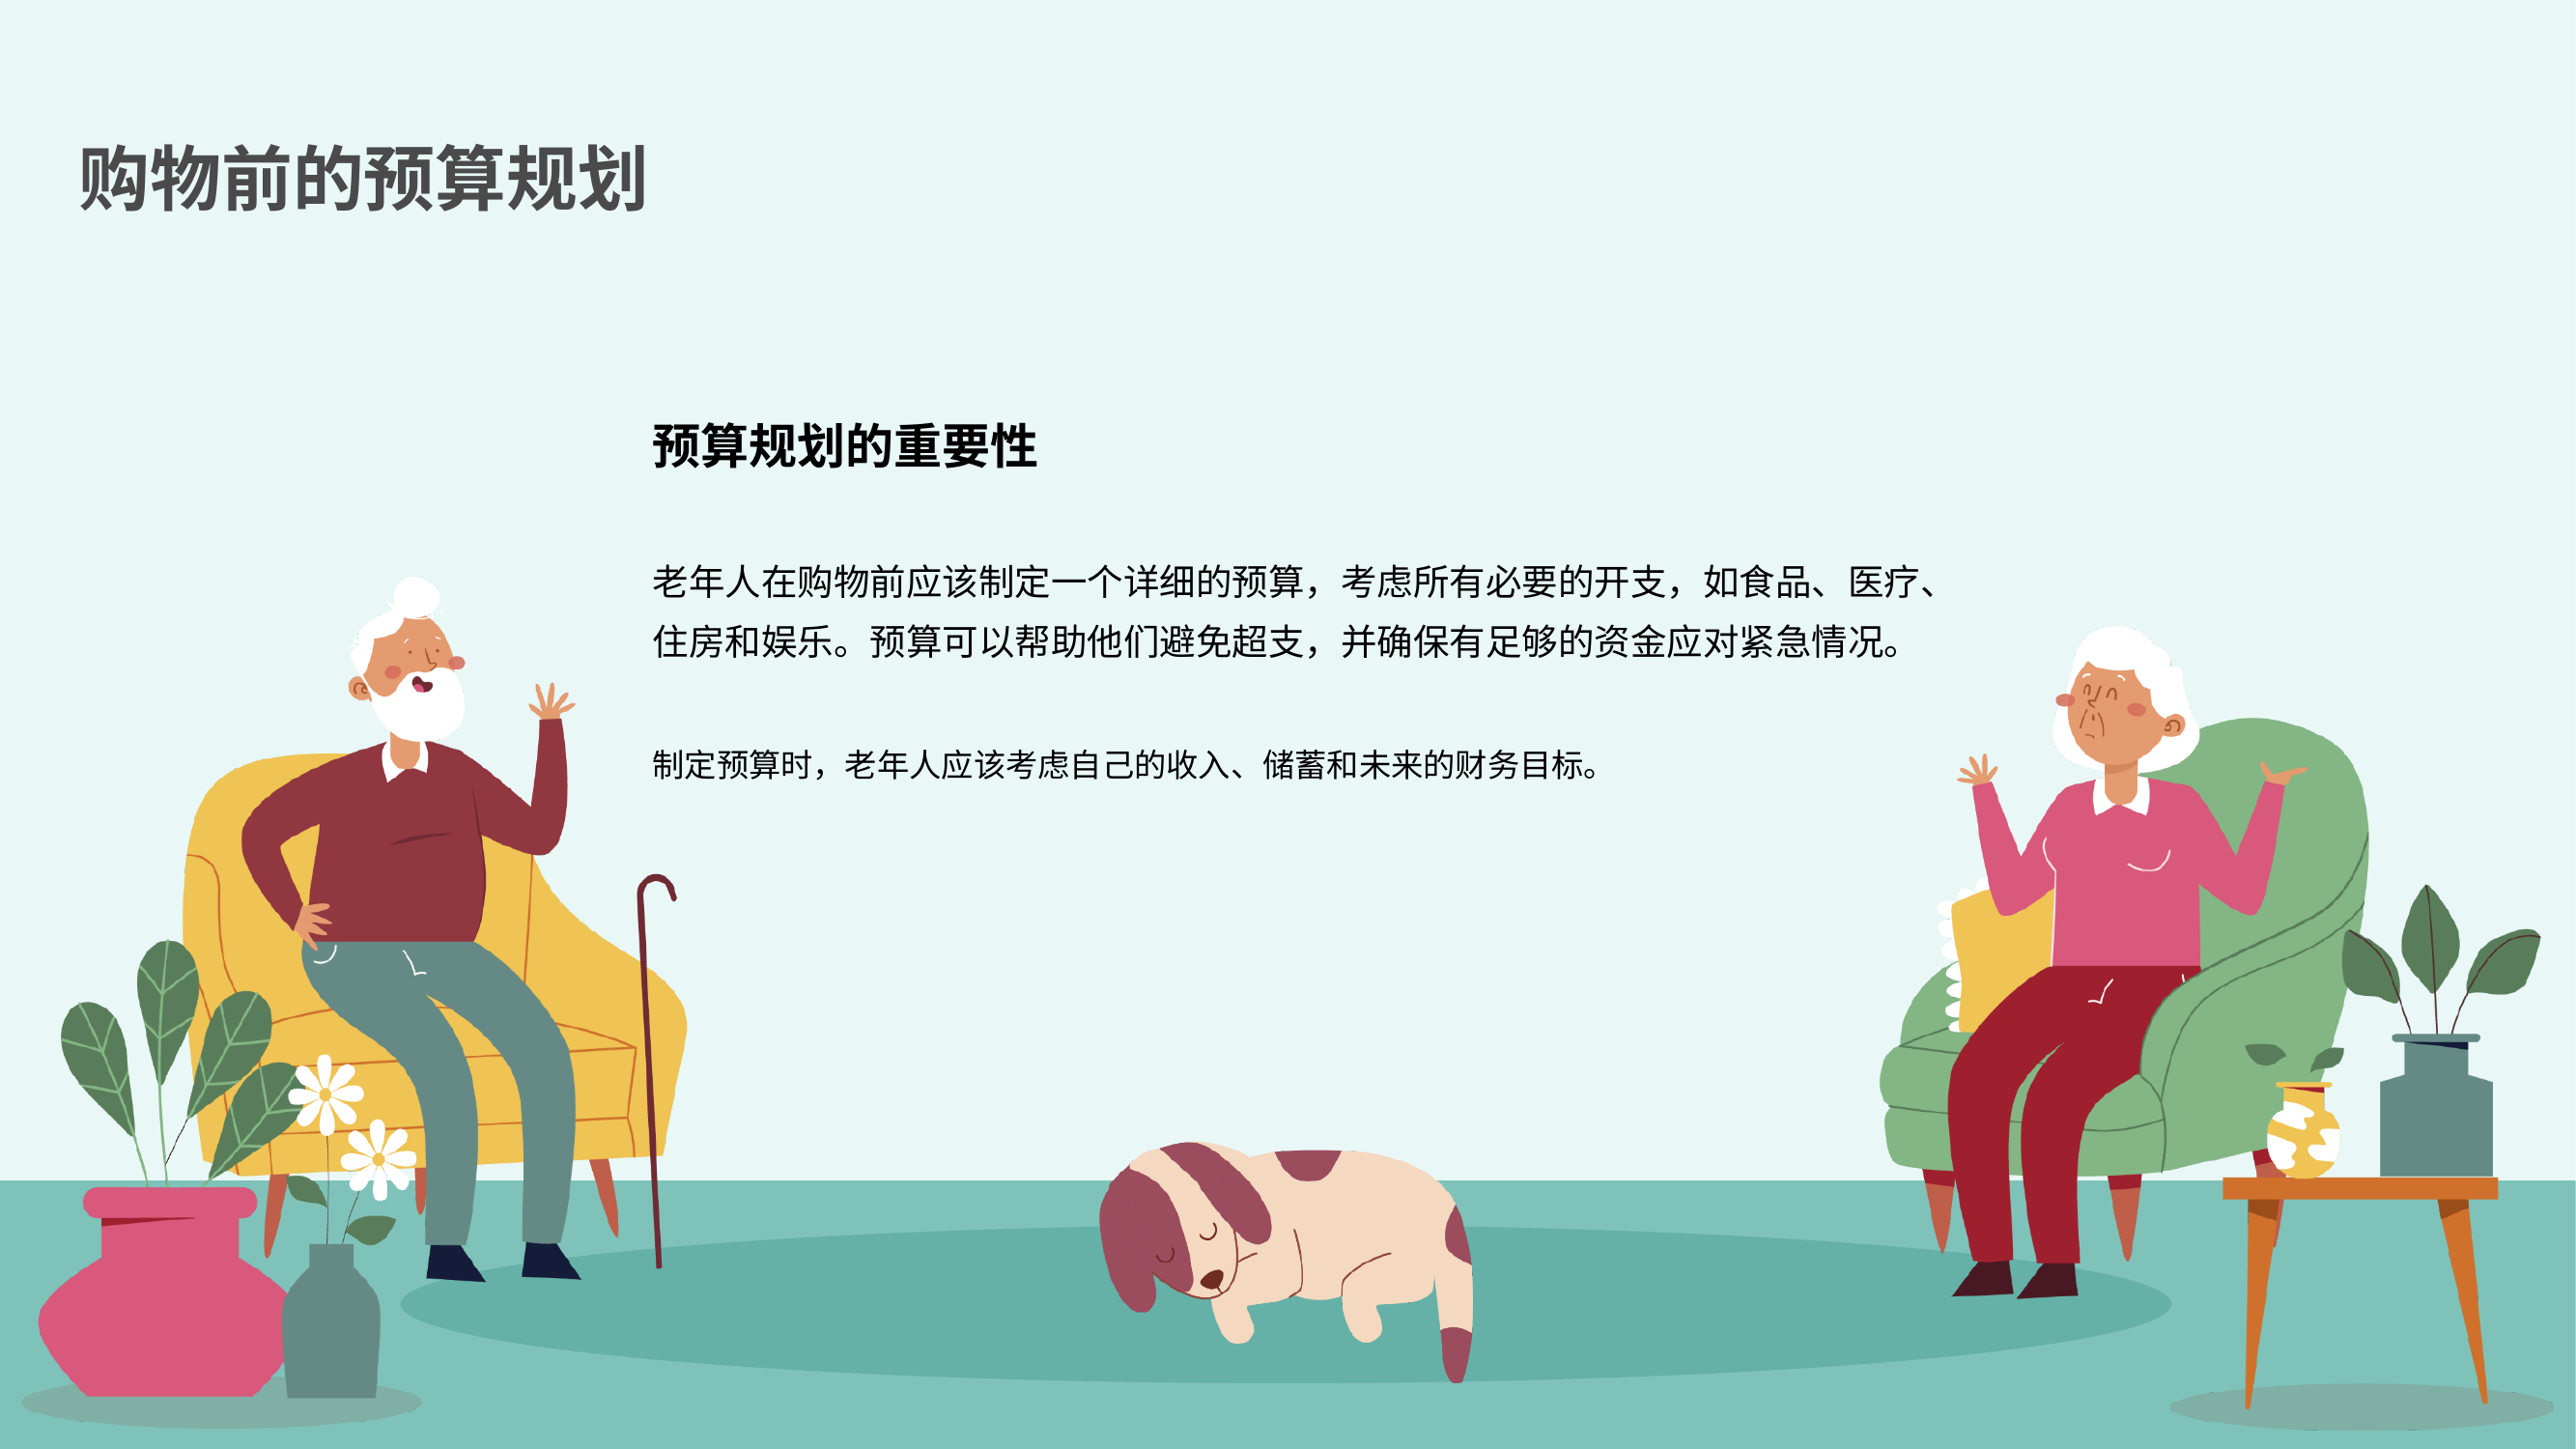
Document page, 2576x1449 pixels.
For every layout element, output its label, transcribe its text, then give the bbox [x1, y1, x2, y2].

picture [21, 577, 782, 1431]
picture [1793, 611, 2555, 1431]
picture [1099, 1141, 1473, 1383]
text_box 预算规划的重要性 [652, 410, 1959, 475]
text_box 购物前的预算规划 [78, 142, 2533, 222]
text_box 制定预算时，老年人应该考虑自己的收入、储蓄和未来的财务目标。 [652, 729, 1951, 782]
text_box 老年人在购物前应该制定一个详细的预算，考虑所有必要的开支，如食品、医疗、住房和娱乐。预算可以帮助他们避免超支，并确保有足够的资金应对紧急情况。 [652, 514, 1953, 690]
